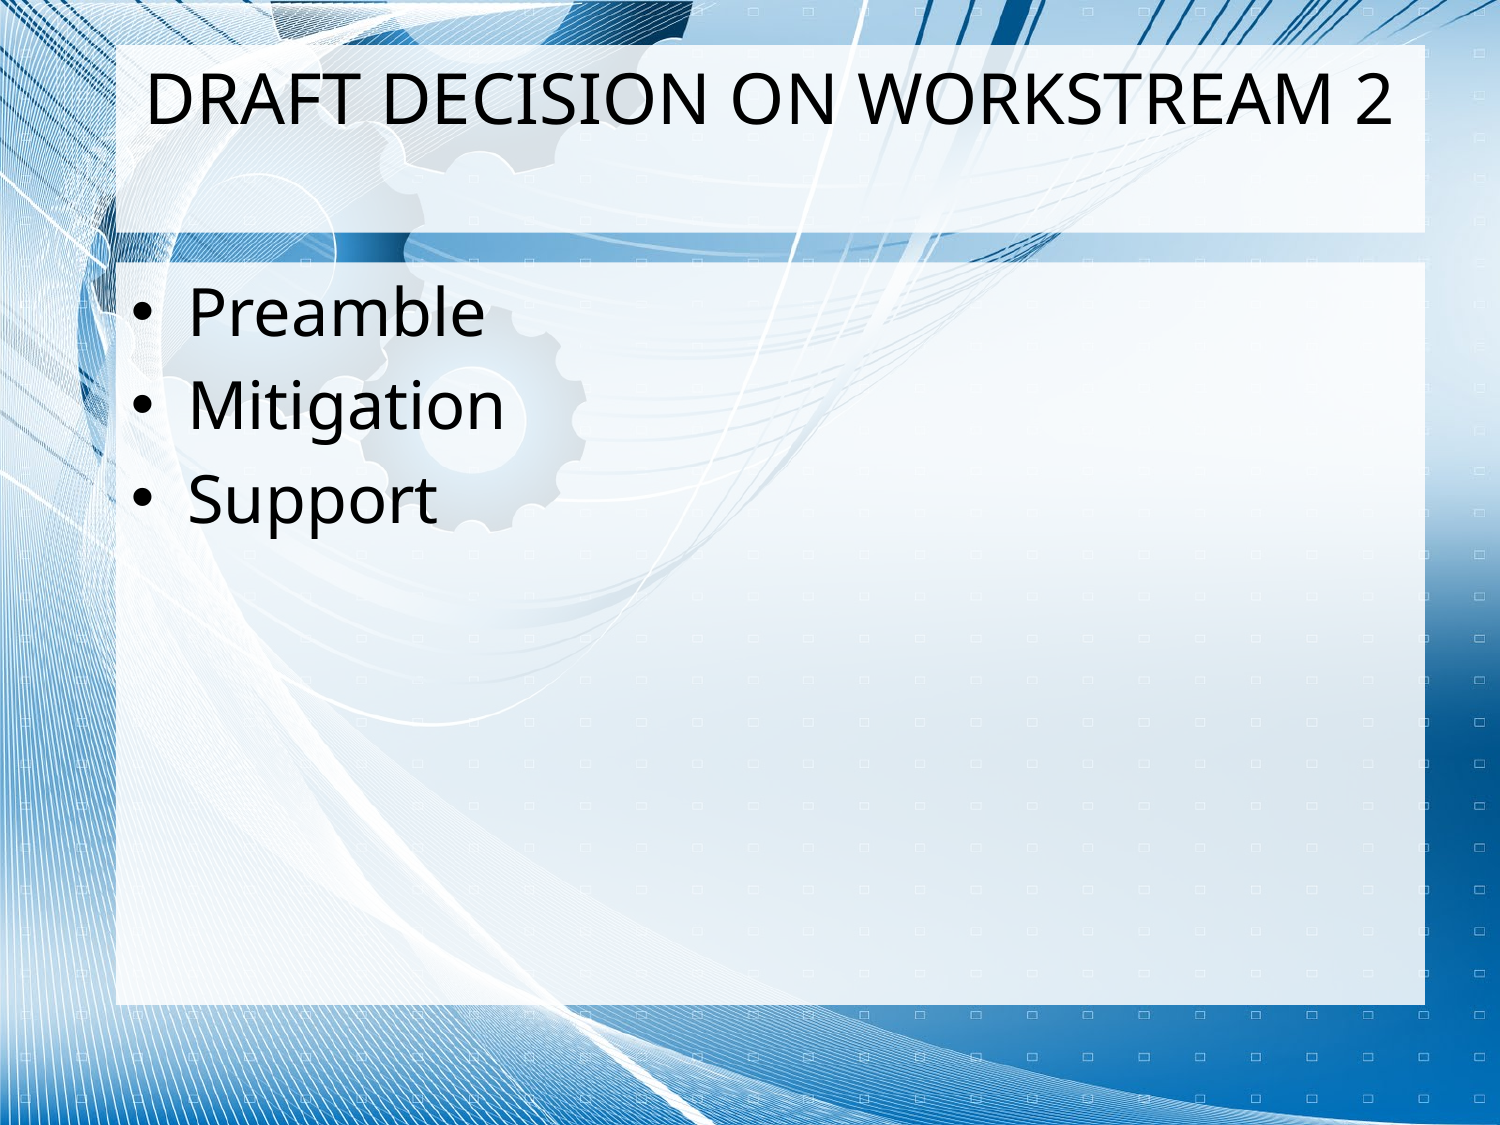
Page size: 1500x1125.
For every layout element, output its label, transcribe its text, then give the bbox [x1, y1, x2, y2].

picture [0, 0, 1500, 1125]
list Preamble Mitigation Support [115, 262, 1425, 1005]
title DRAFT DECISION ON WORKSTREAM 2 [115, 45, 1425, 233]
